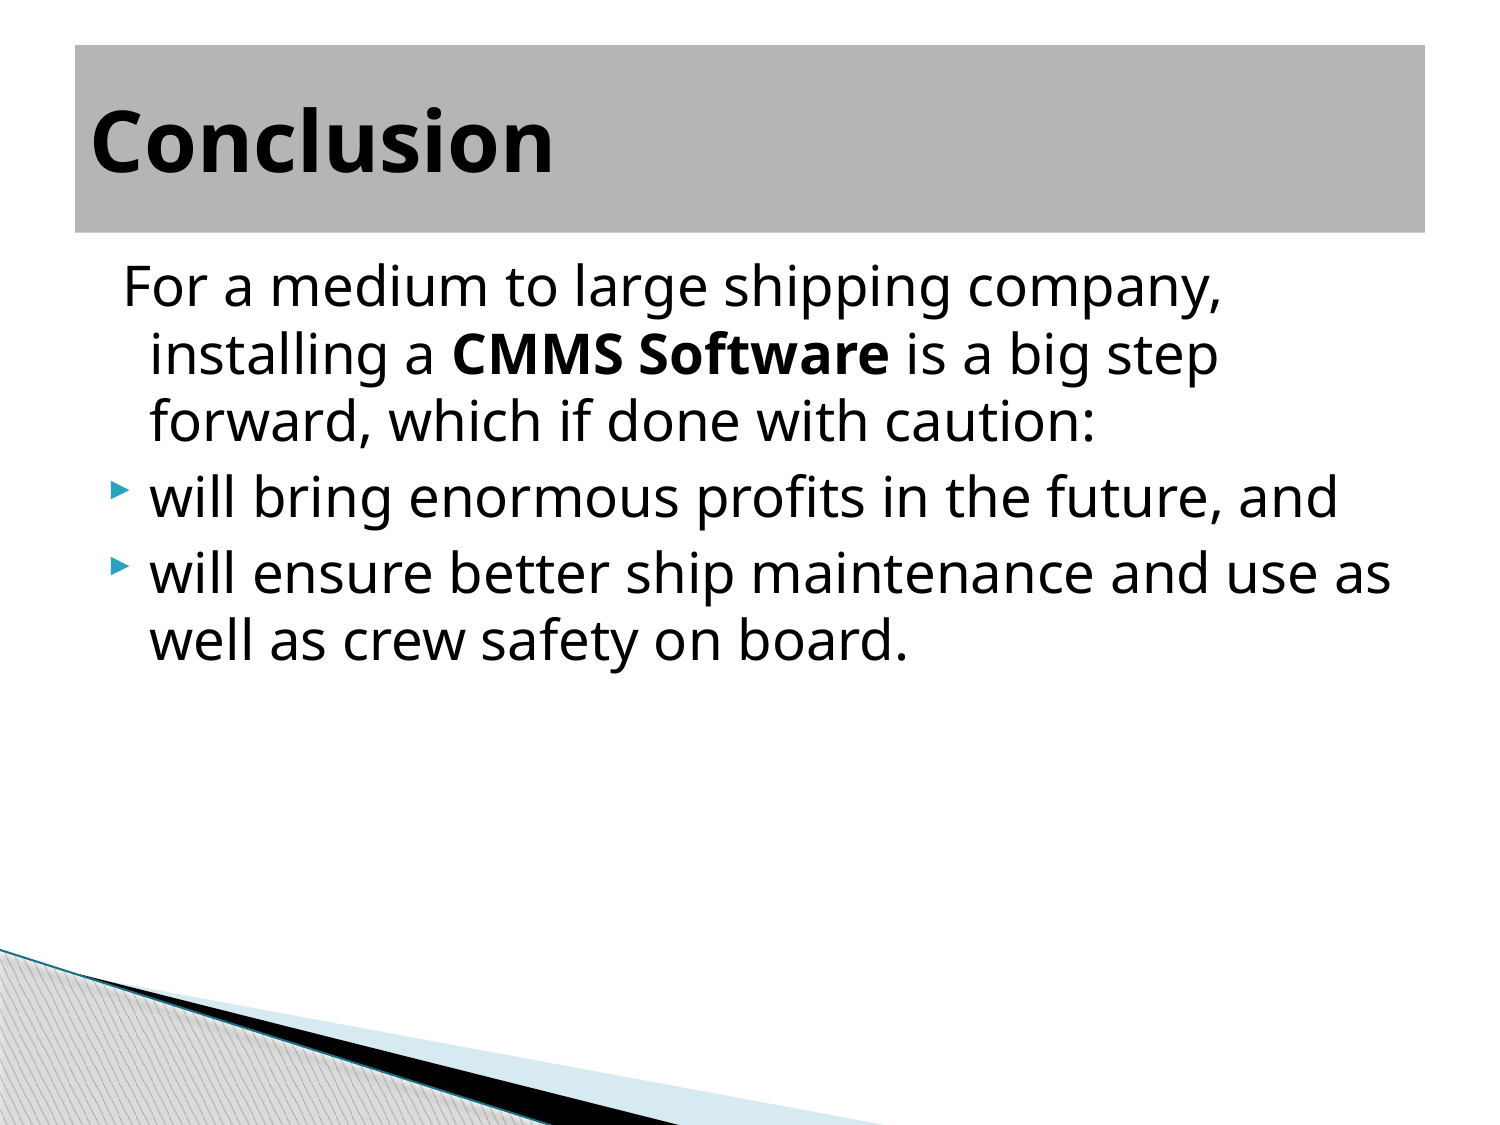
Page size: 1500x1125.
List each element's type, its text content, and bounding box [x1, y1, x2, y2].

title Conclusion [75, 45, 1425, 233]
list For a medium to large shipping company, installing a CMMS Software is a big step forward, which if done with caution: will bring enormous profits in the future, and will ensure better ship maintenance and use as well as crew safety on board. [75, 243, 1425, 986]
